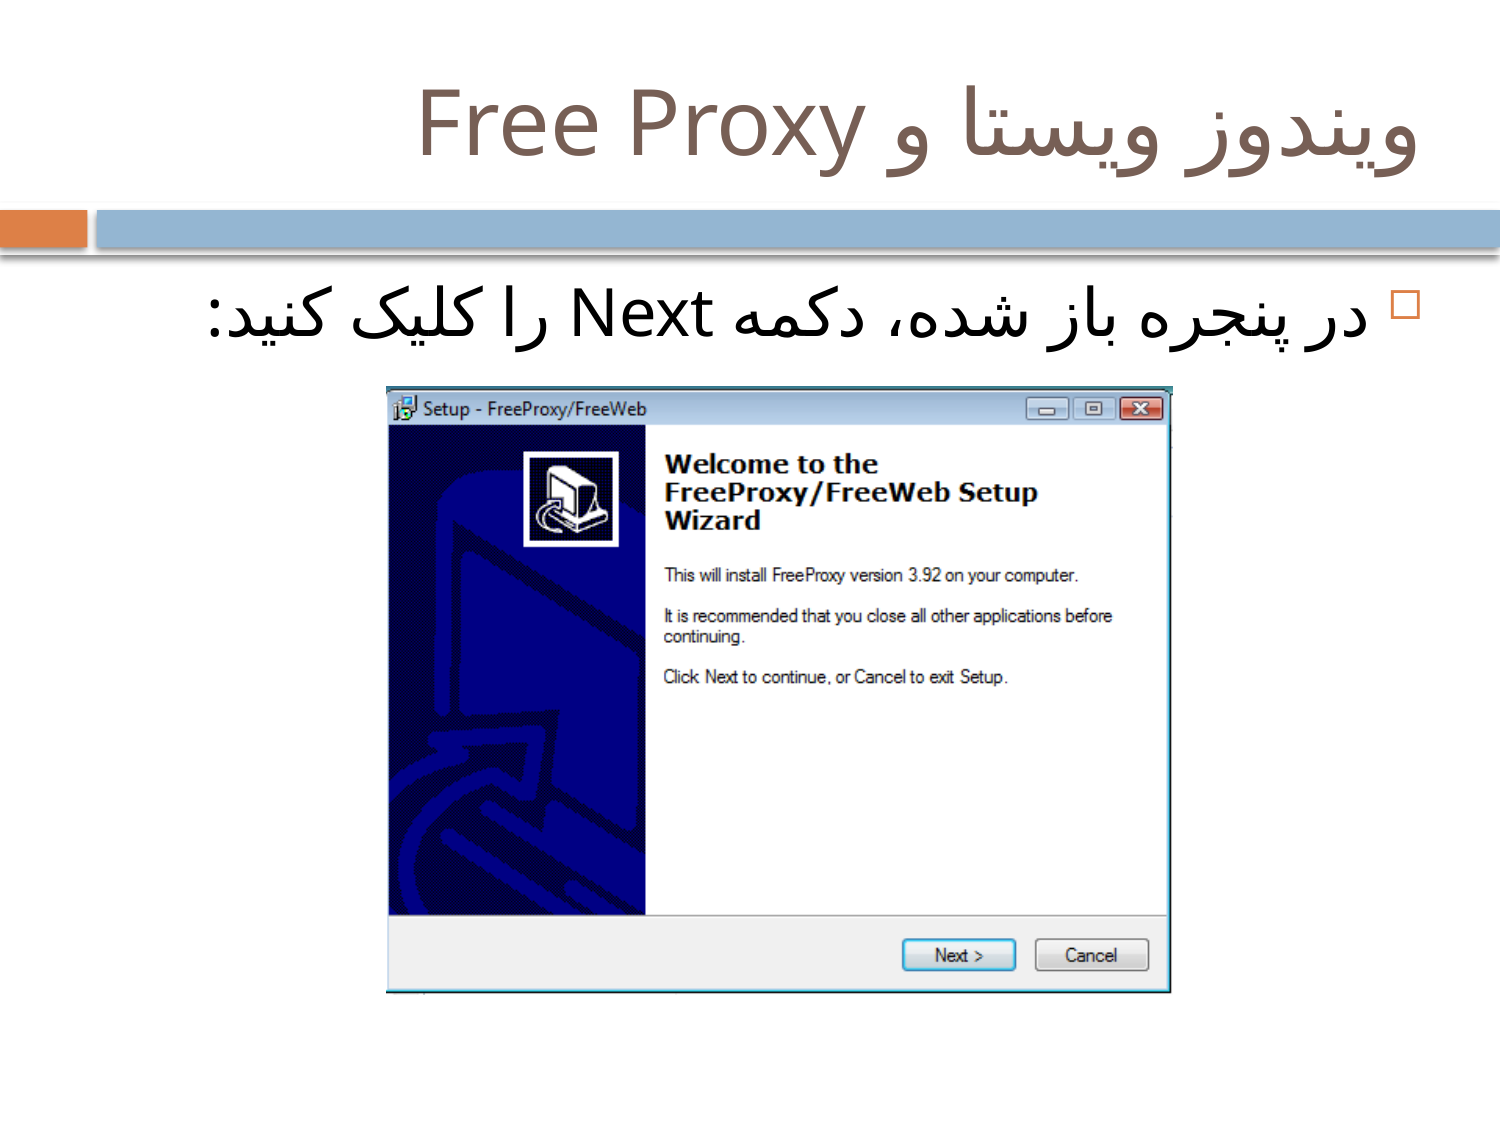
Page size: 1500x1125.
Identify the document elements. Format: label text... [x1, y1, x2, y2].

picture [386, 386, 1173, 995]
list در پنجره باز شده، دکمه Next را کلیک کنید: [100, 262, 1438, 1000]
title ویندوز ویستا و Free Proxy [100, 37, 1438, 200]
